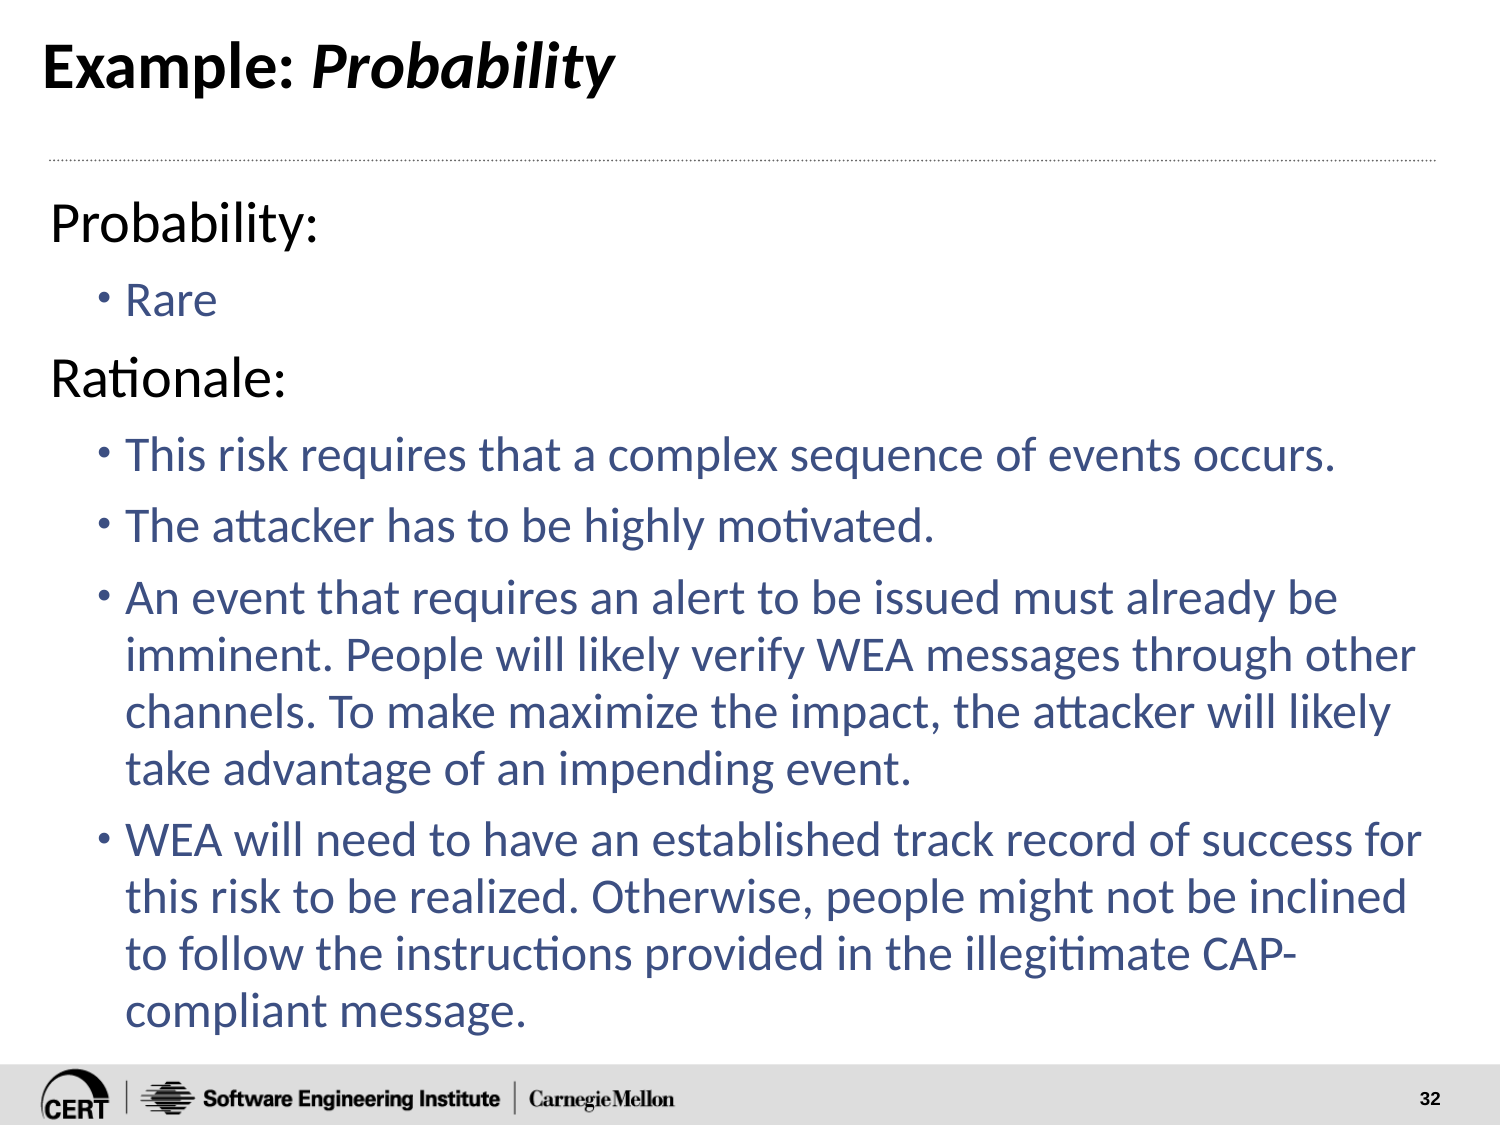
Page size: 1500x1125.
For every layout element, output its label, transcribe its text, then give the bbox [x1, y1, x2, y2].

list Probability: Rare Rationale: This risk requires that a complex sequence of events occurs. The attacker has to be highly motivated. An event that requires an alert to be issued must already be imminent. People will likely verify WEA messages through other channels. To make maximize the impact, the attacker will likely take advantage of an impending event. WEA will need to have an established track record of success for this risk to be realized. Otherwise, people might not be inclined to follow the instructions provided in the illegitimate CAP-compliant message. [49, 187, 1438, 1001]
picture [24, 1065, 688, 1125]
title Example: Probability [42, 37, 1434, 155]
